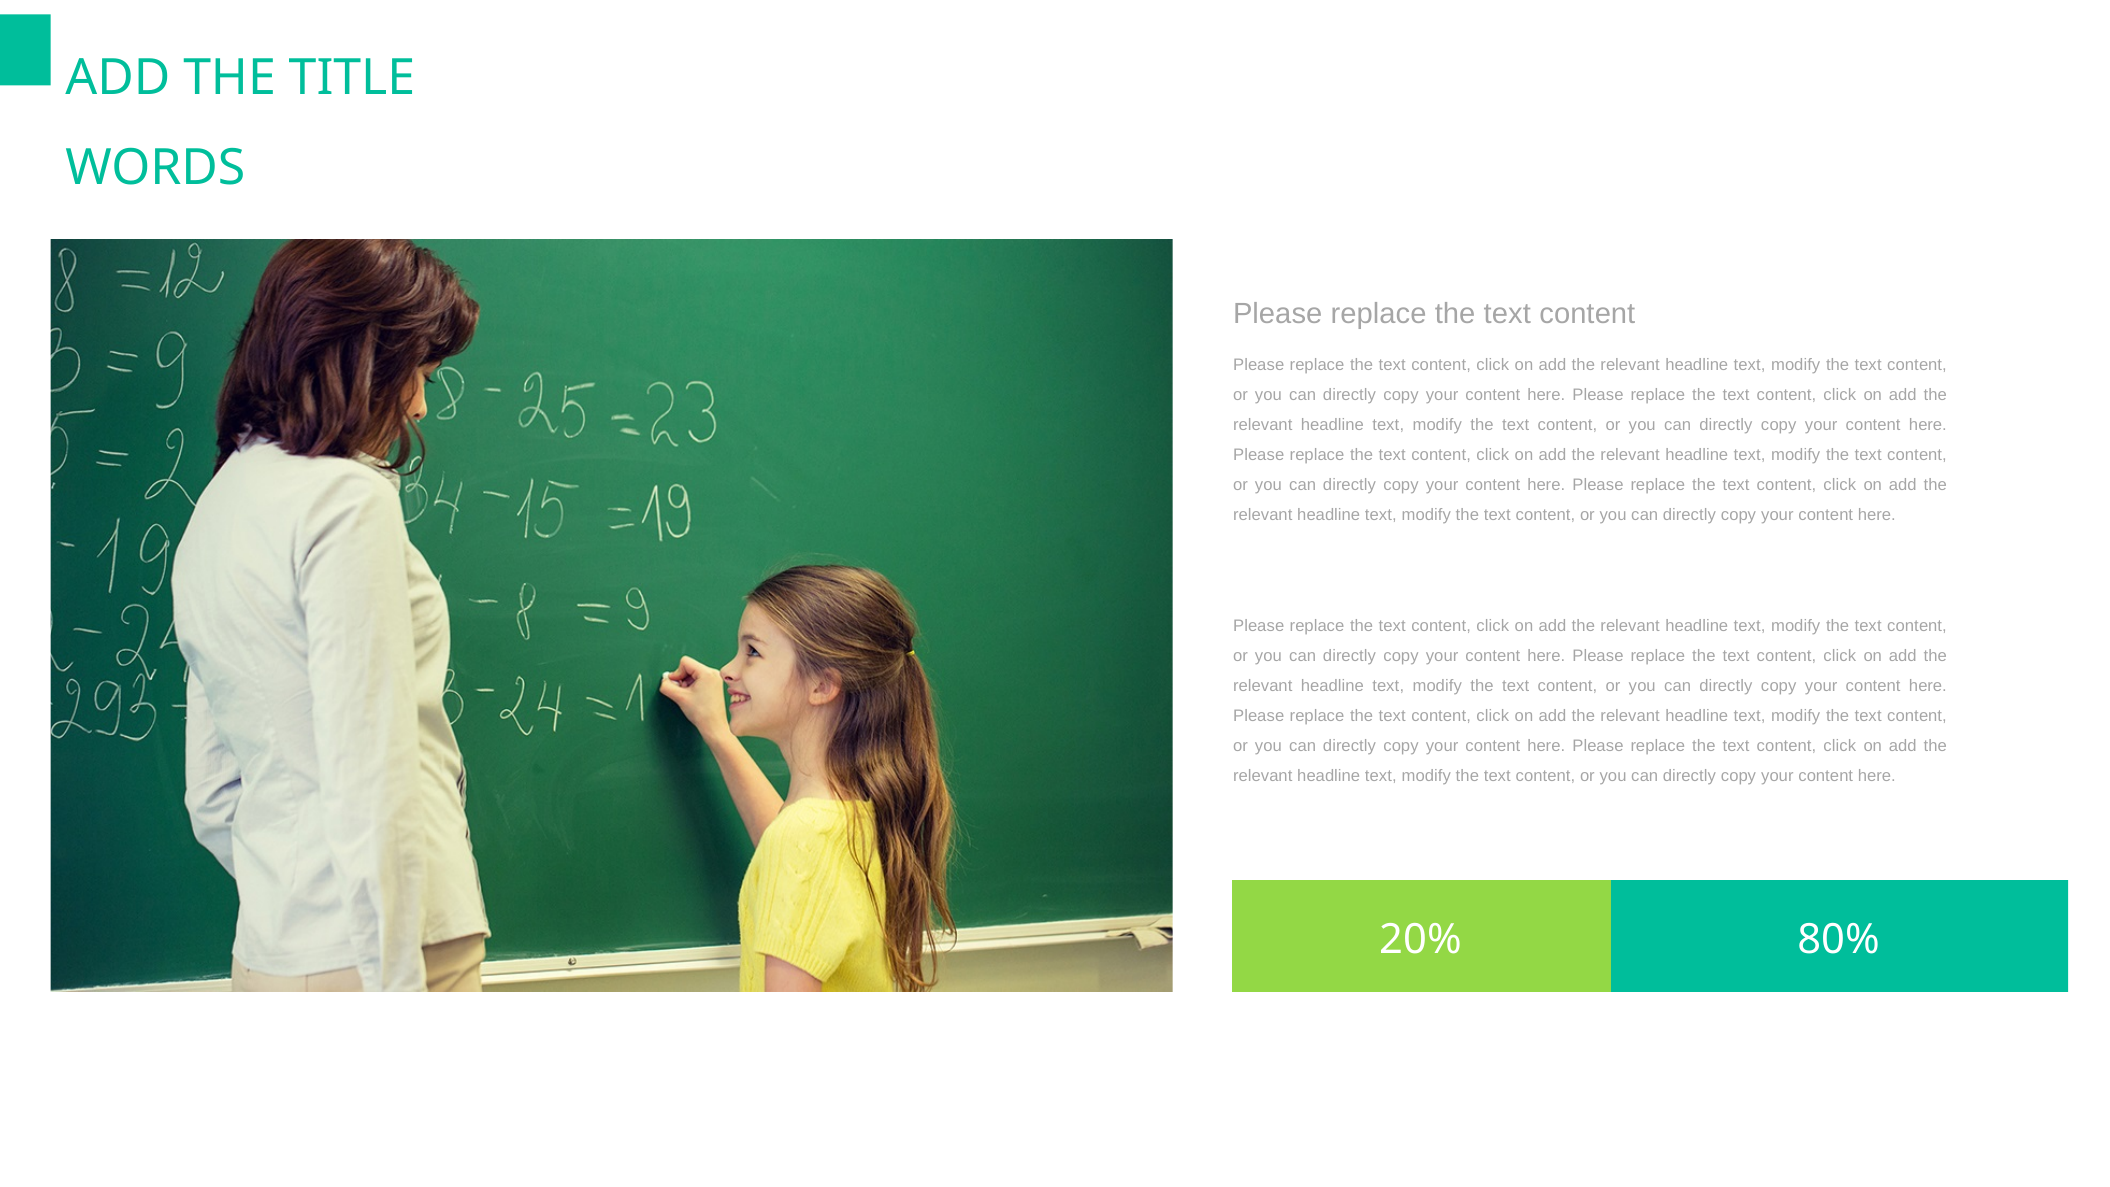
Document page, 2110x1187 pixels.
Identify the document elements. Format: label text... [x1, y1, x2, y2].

text_box Please replace the text content, click on add the relevant headline text, modify the text content, or you can directly copy your content here. Please replace the text content, click on add the relevant headline text, modify the text content, or you can directly copy your content here. Please replace the text content, click on add the relevant headline text, modify the text content, or you can directly copy your content here. Please replace the text content, click on add the relevant headline text, modify the text content, or you can directly copy your content here. [1217, 336, 1964, 548]
text_box [50, 238, 1174, 993]
text_box 80% [1782, 904, 1937, 969]
text_box [1610, 879, 2069, 993]
text_box [1231, 879, 1610, 993]
text_box Please replace the text content [1217, 286, 1662, 336]
text_box Please replace the text content, click on add the relevant headline text, modify the text content, or you can directly copy your content here. Please replace the text content, click on add the relevant headline text, modify the text content, or you can directly copy your content here. Please replace the text content, click on add the relevant headline text, modify the text content, or you can directly copy your content here. Please replace the text content, click on add the relevant headline text, modify the text content, or you can directly copy your content here. [1217, 597, 1964, 812]
text_box ADD THE TITLE WORDS [50, 7, 583, 202]
text_box 20% [1364, 904, 1519, 969]
